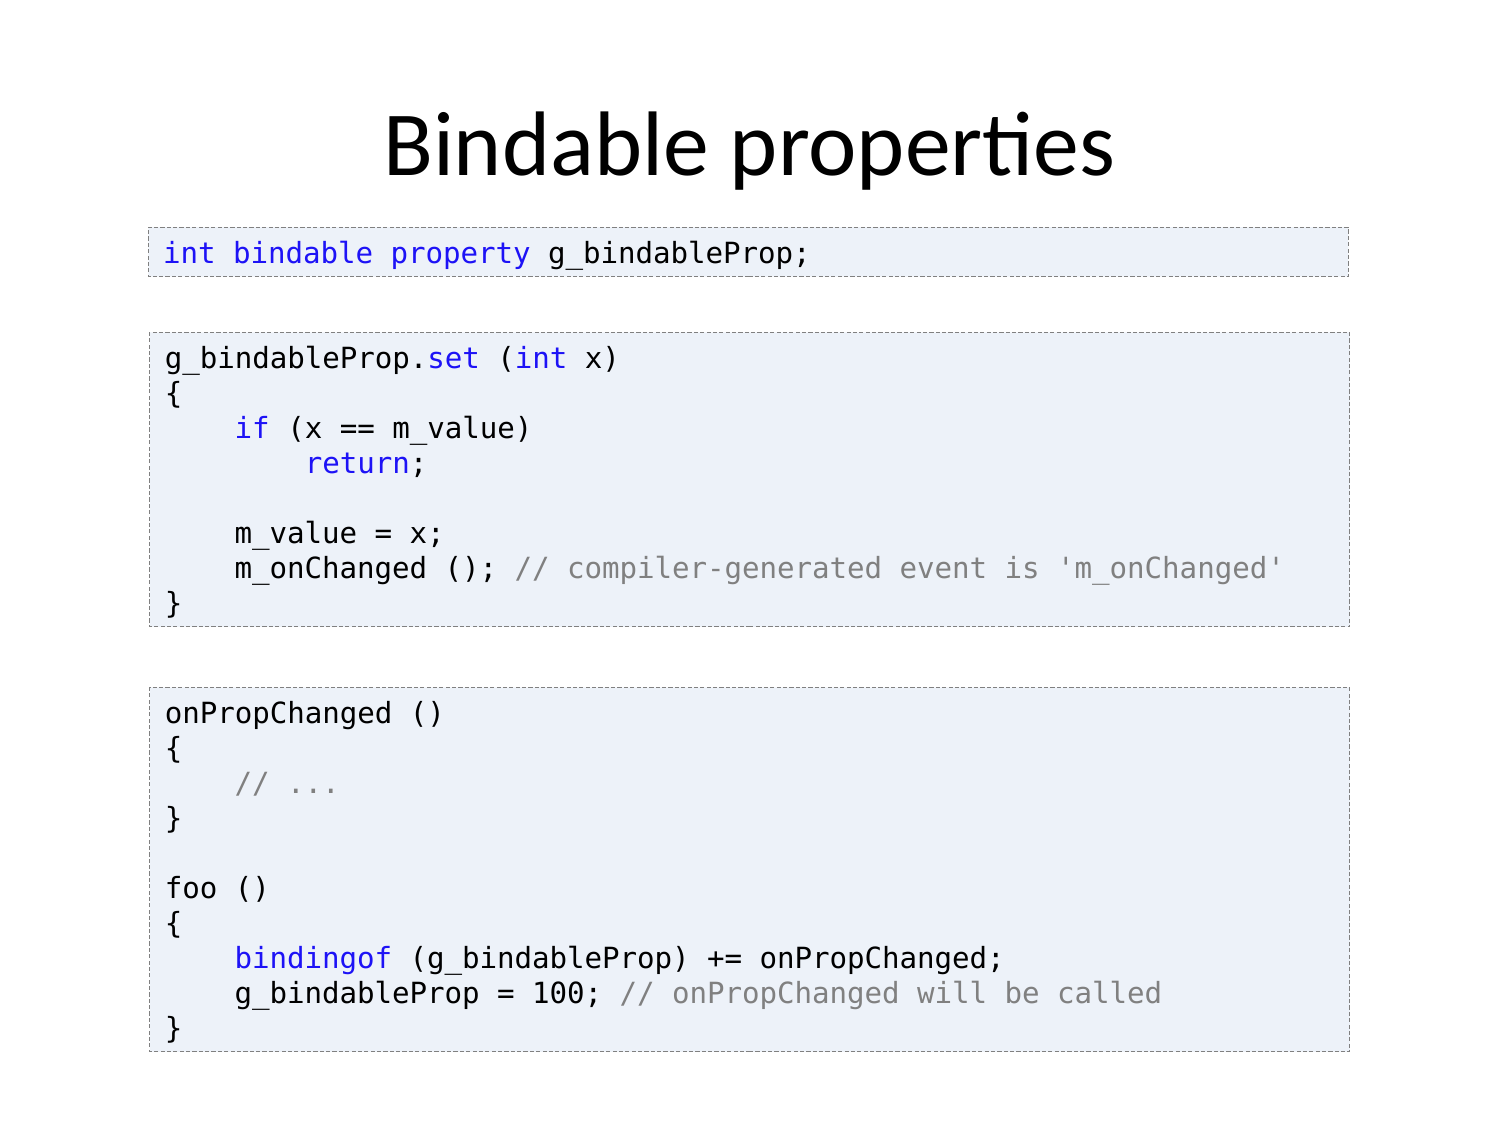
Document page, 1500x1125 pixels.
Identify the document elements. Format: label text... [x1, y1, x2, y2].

text_box onPropChanged () { // ... } foo () { bindingof (g_bindableProp) += onPropChanged; g_bindableProp = 100; // onPropChanged will be called } [149, 687, 1350, 1052]
text_box g_bindableProp.set (int x) { if (x == m_value) return; m_value = x; m_onChanged (); // compiler-generated event is 'm_onChanged' } [149, 332, 1350, 627]
text_box int bindable property g_bindableProp; [148, 227, 1349, 277]
title Bindable properties [75, 45, 1425, 233]
